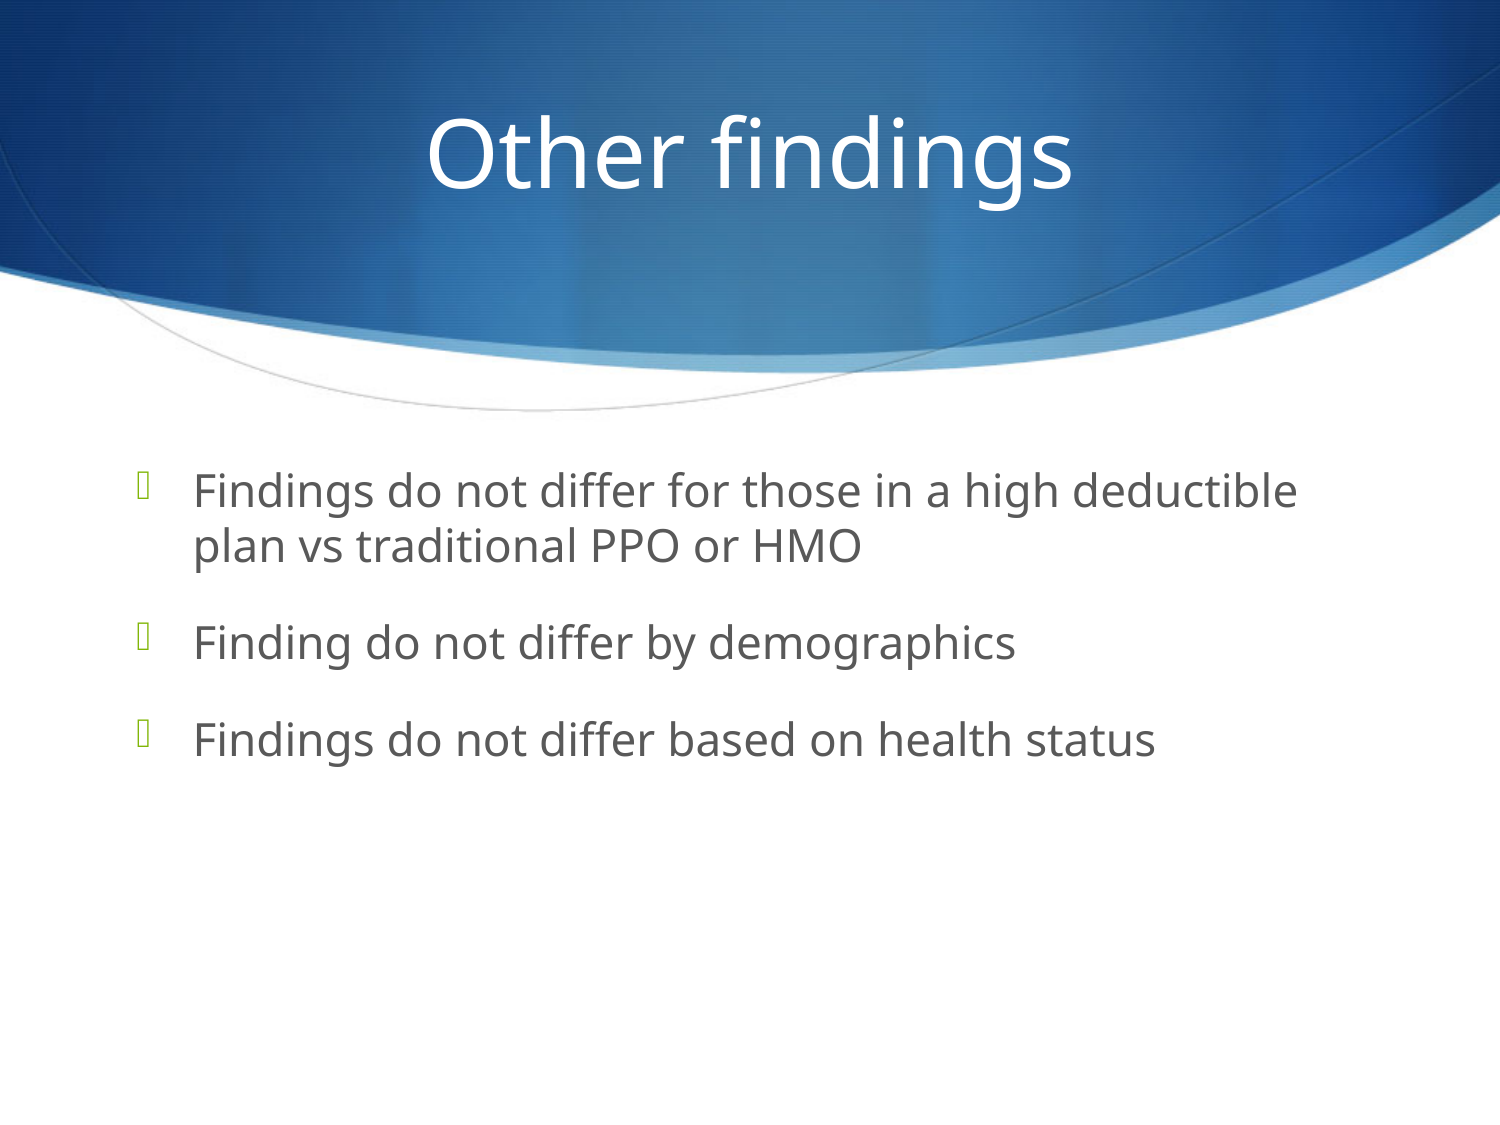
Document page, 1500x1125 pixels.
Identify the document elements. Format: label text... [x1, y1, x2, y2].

title Other findings [75, 56, 1425, 245]
picture [0, 0, 1500, 1125]
list Findings do not differ for those in a high deductible plan vs traditional PPO or HMO Finding do not differ by demographics Findings do not differ based on health status [121, 454, 1379, 991]
